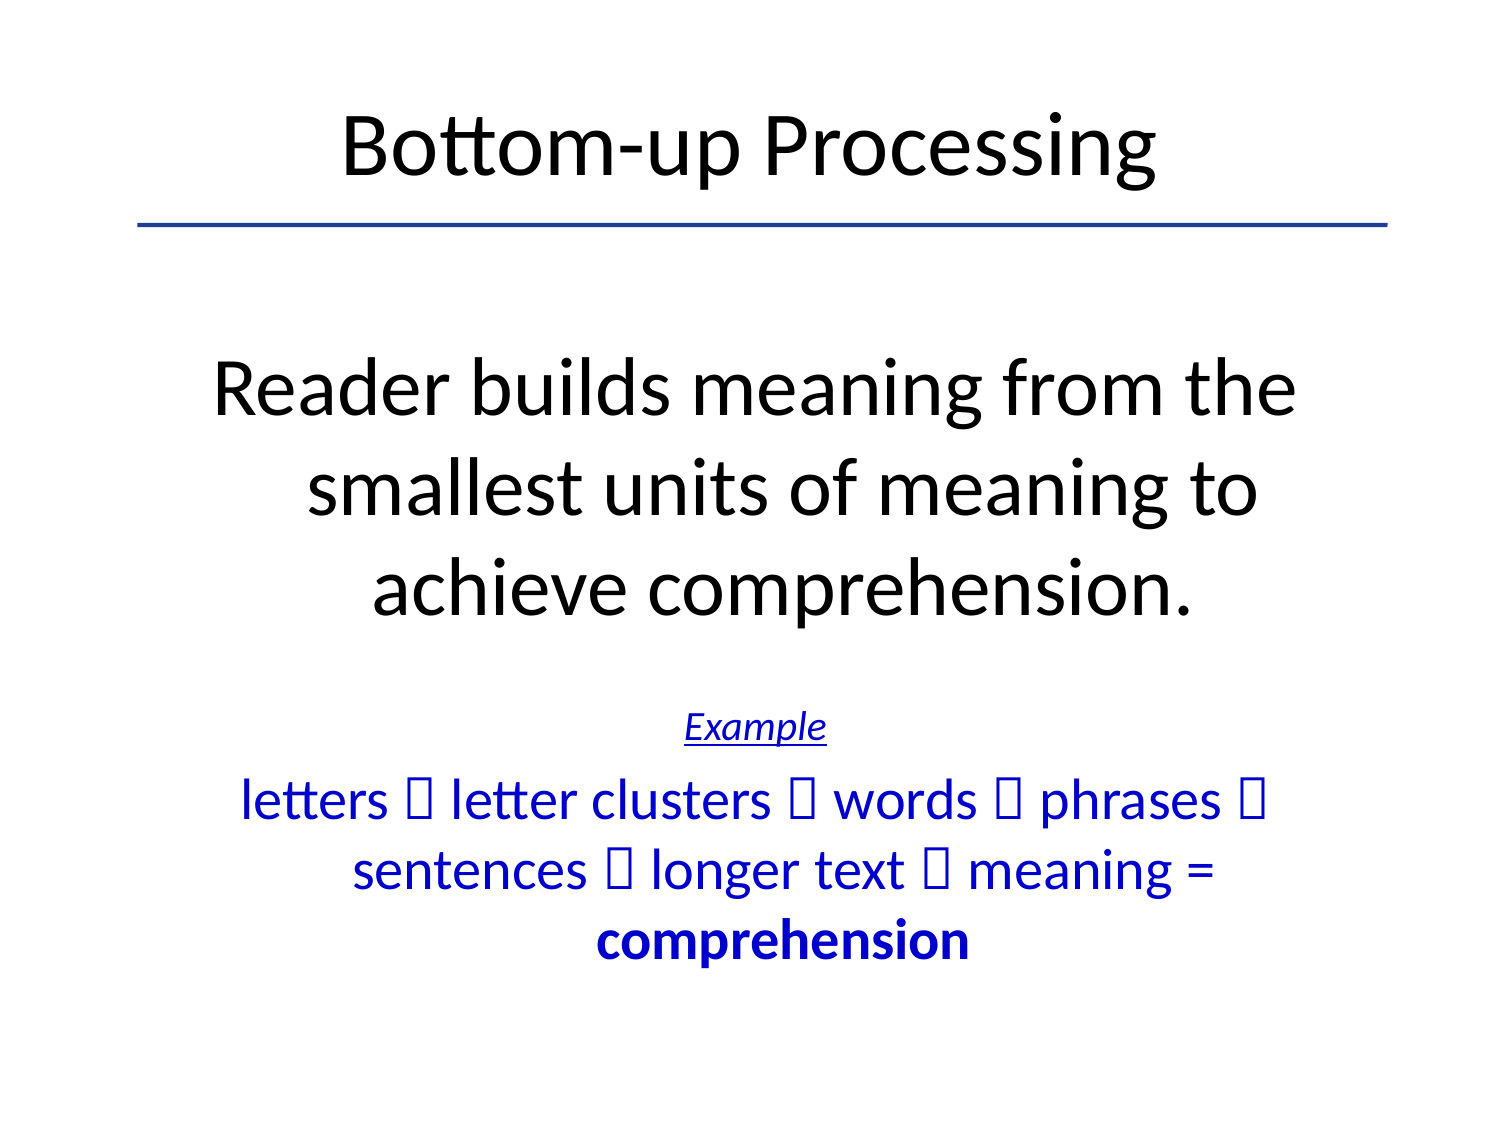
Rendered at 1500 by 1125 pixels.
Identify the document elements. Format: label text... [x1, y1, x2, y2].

list Reader builds meaning from the smallest units of meaning to achieve comprehension. Example letters  letter clusters  words  phrases  sentences  longer text  meaning = comprehension [105, 324, 1406, 1000]
title Bottom-up Processing [75, 45, 1425, 233]
